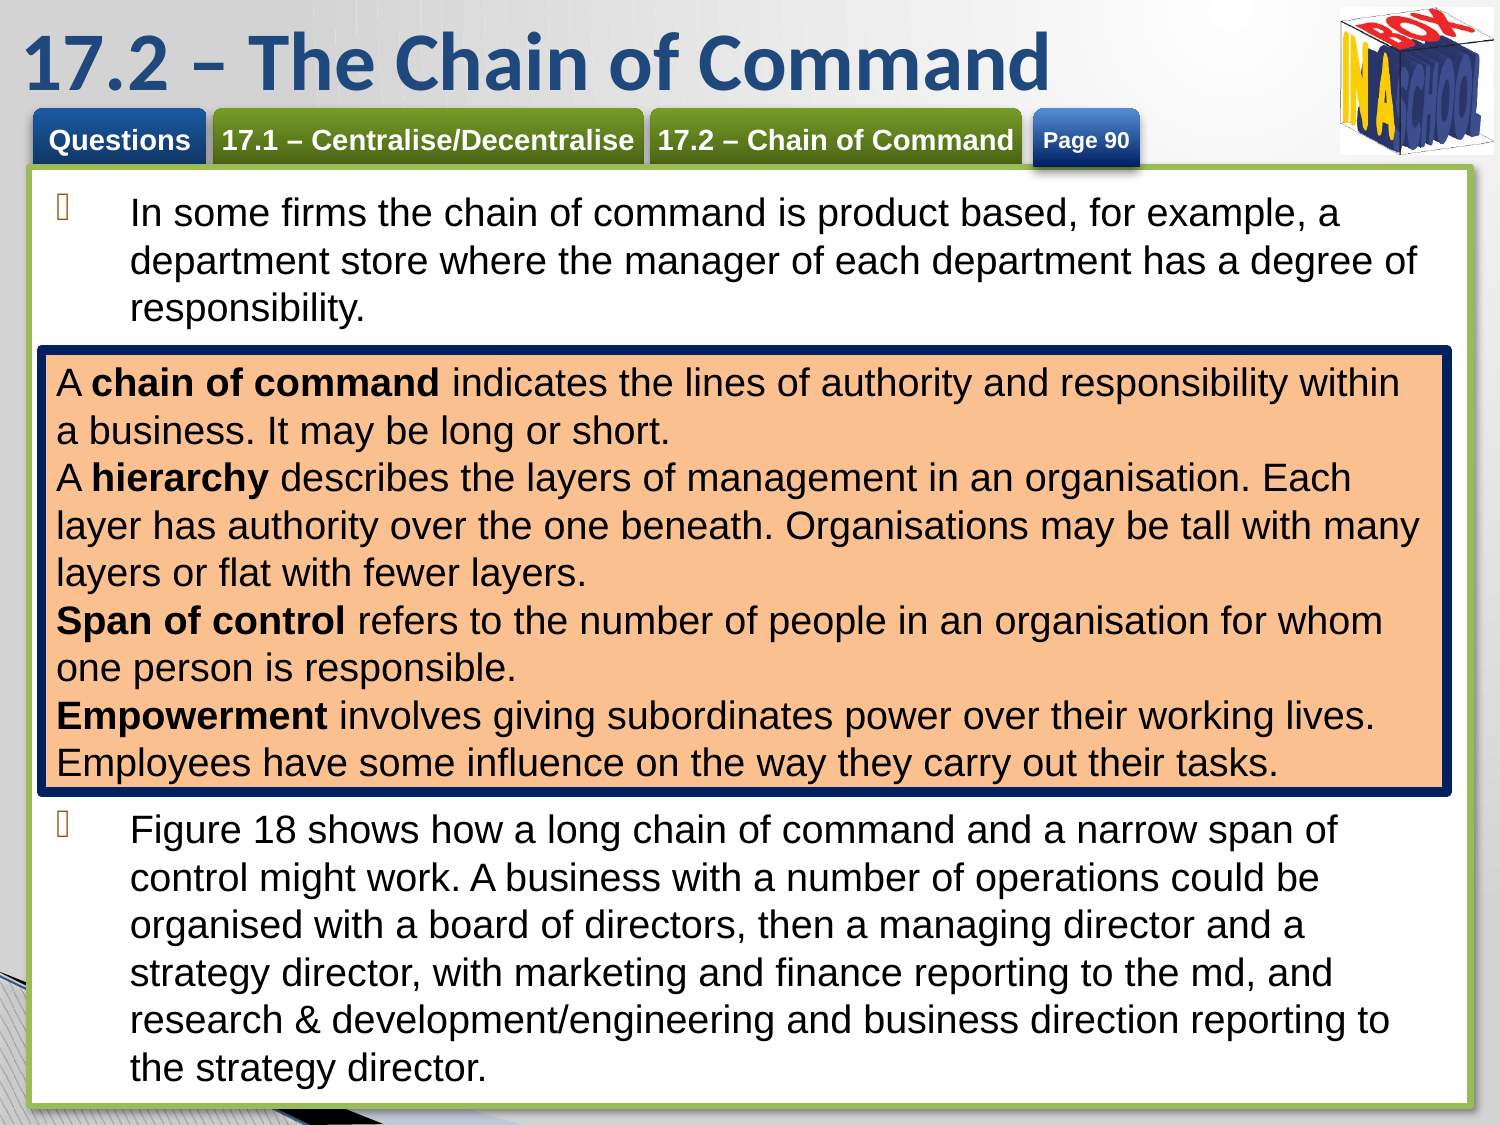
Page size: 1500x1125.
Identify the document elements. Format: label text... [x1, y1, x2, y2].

picture [1340, 7, 1495, 155]
text_box A chain of command indicates the lines of authority and responsibility within a business. It may be long or short. A hierarchy describes the layers of management in an organisation. Each layer has authority over the one beneath. Organisations may be tall with many layers or flat with fewer layers. Span of control refers to the number of people in an organisation for whom one person is responsible. Empowerment involves giving subordinates power over their working lives. Employees have some influence on the way they carry out their tasks. [41, 349, 1447, 792]
text_box Page 90 [1033, 108, 1140, 168]
text_box In some firms the chain of command is product based, for example, a department store where the manager of each department has a degree of responsibility. Figure 18 shows how a long chain of command and a narrow span of control might work. A business with a number of operations could be organised with a board of directors, then a managing director and a strategy director, with marketing and finance reporting to the md, and research & development/engineering and business direction reporting to the strategy director. [41, 792, 1447, 1097]
title 17.2 – The Chain of Command [5, 11, 1270, 102]
text_box In some firms the chain of command is product based, for example, a department store where the manager of each department has a degree of responsibility. Figure 18 shows how a long chain of command and a narrow span of control might work. A business with a number of operations could be organised with a board of directors, then a managing director and a strategy director, with marketing and finance reporting to the md, and research & development/engineering and business direction reporting to the strategy director. [41, 179, 1447, 349]
picture [281, 1114, 303, 1125]
